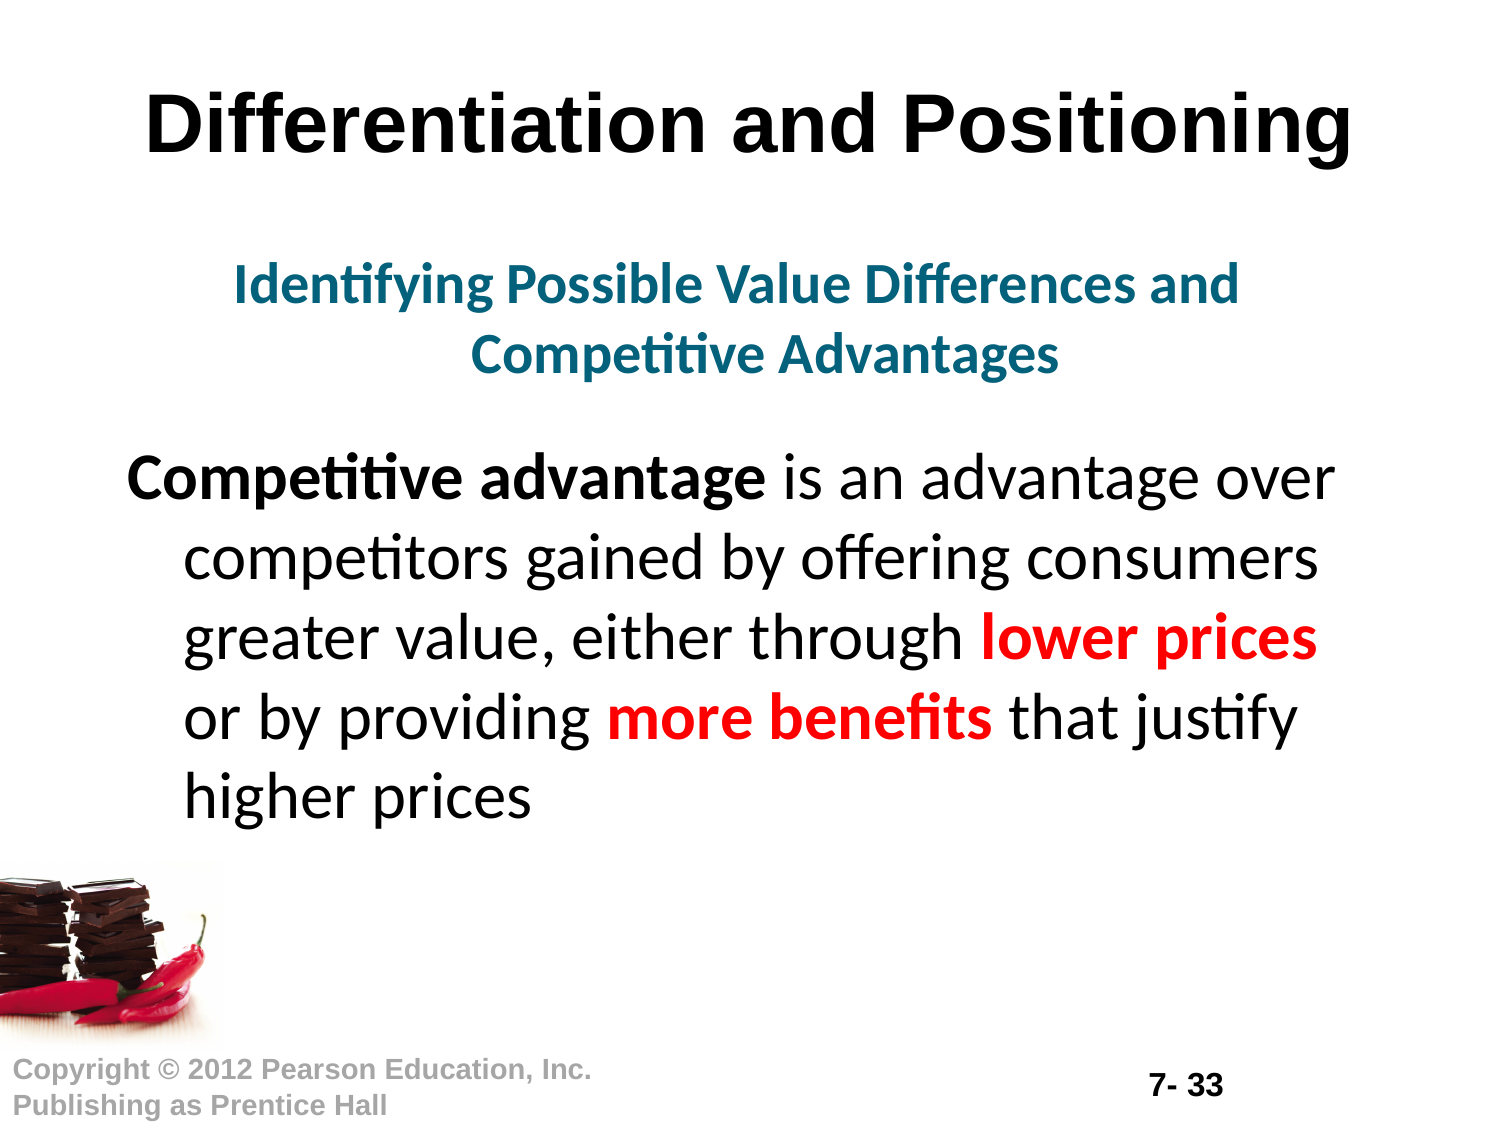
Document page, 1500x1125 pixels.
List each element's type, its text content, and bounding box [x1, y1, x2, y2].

title Differentiation and Positioning [112, 37, 1388, 226]
list Competitive advantage is an advantage over competitors gained by offering consumers greater value, either through lower prices or by providing more benefits that justify higher prices [112, 424, 1388, 851]
list Identifying Possible Value Differences and Competitive Advantages [149, 237, 1326, 401]
picture [0, 862, 225, 1050]
